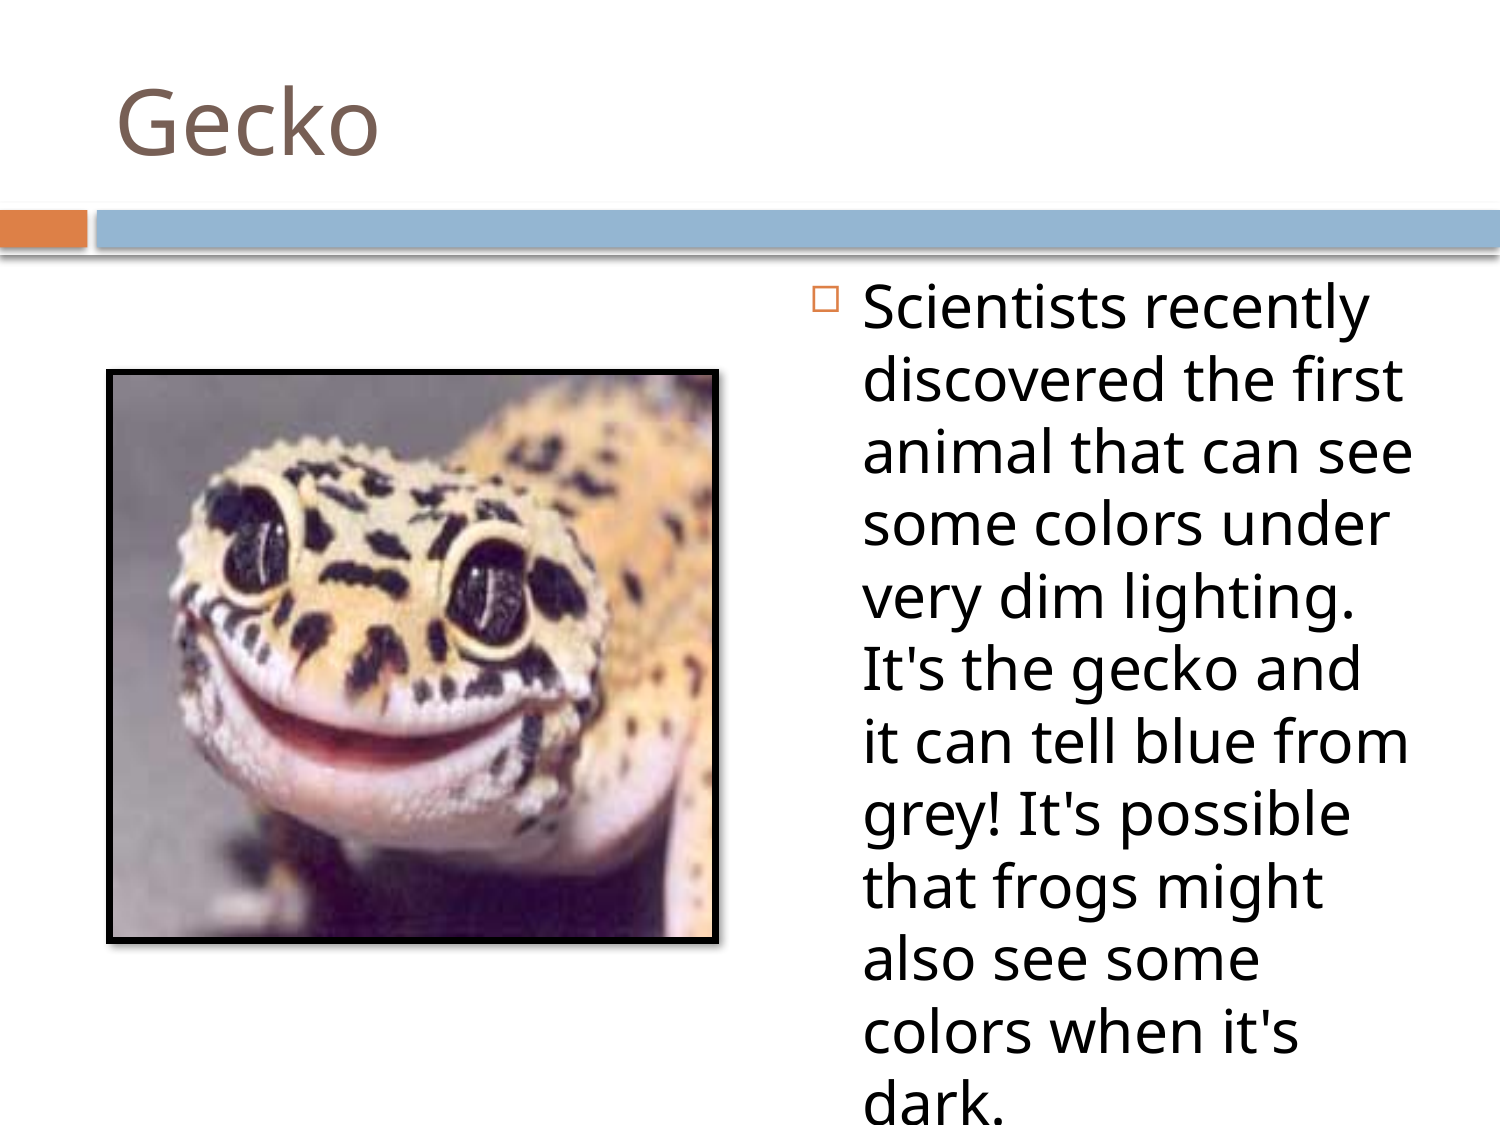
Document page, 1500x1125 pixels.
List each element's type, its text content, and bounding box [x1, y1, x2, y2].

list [112, 374, 713, 938]
list Scientists recently discovered the first animal that can see some colors under very dim lighting. It's the gecko and it can tell blue from grey! It's possible that frogs might also see some colors when it's dark. [794, 260, 1433, 1011]
title Gecko [99, 37, 1438, 200]
